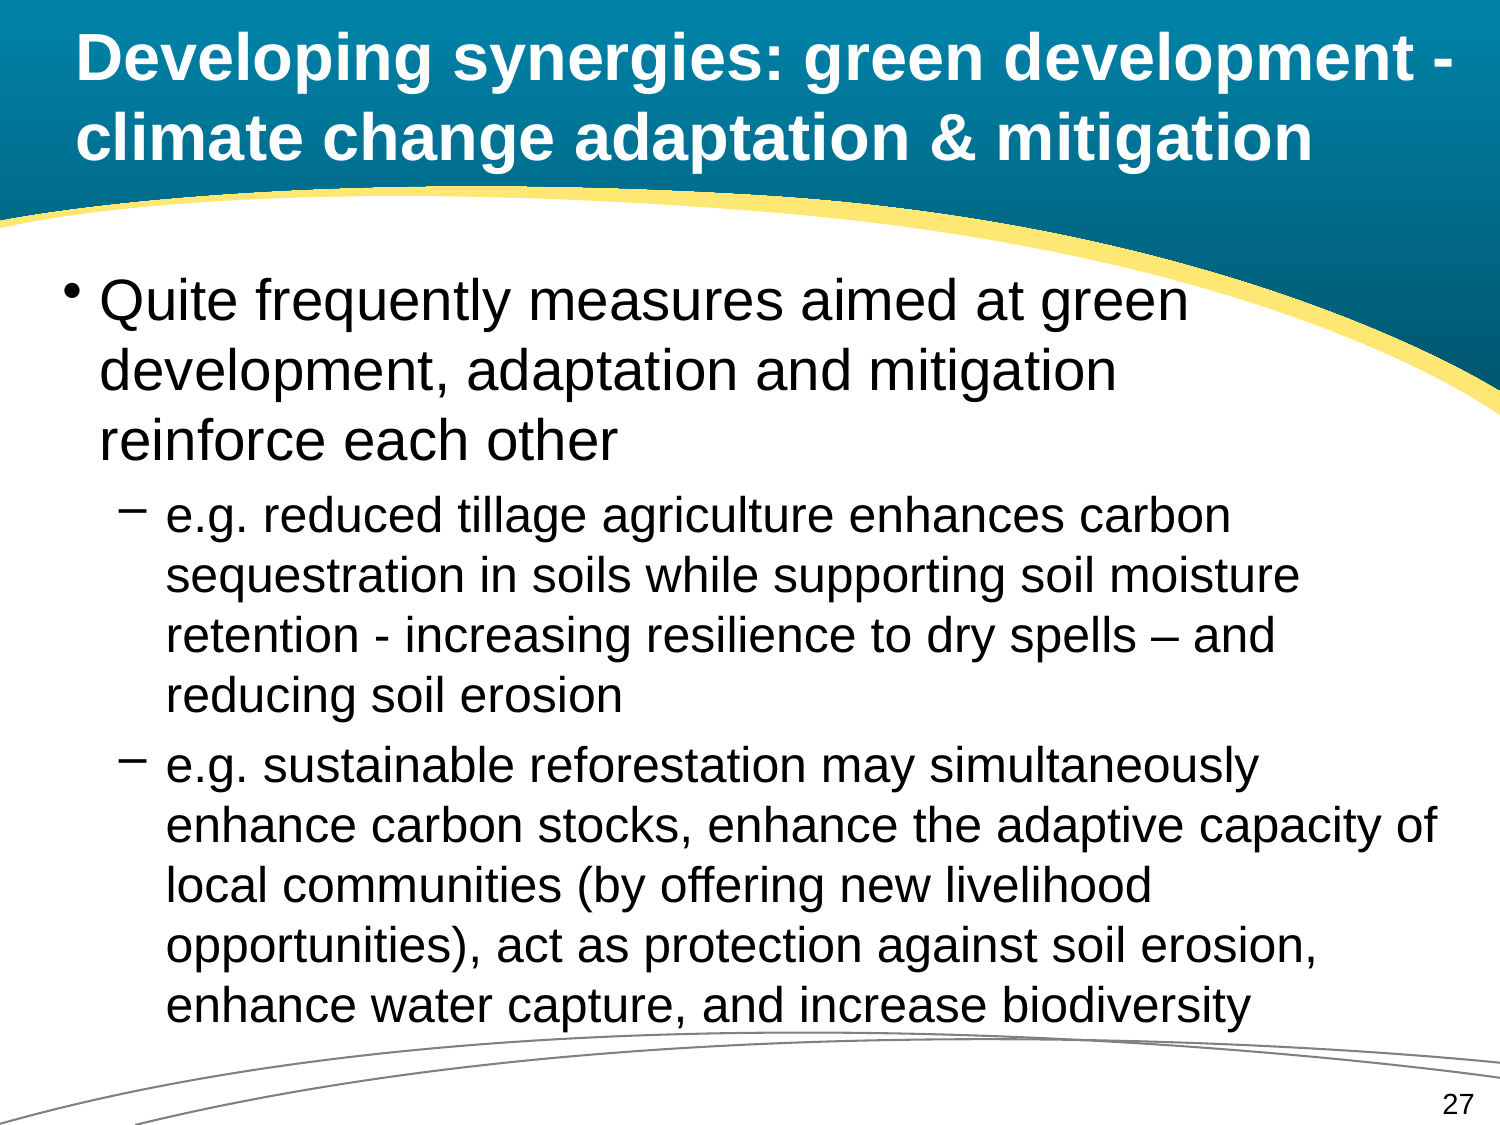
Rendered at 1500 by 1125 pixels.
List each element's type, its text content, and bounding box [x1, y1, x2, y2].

title Developing synergies: green development - climate change adaptation & mitigation [74, 0, 1476, 188]
slide_number 27 [1124, 1084, 1476, 1113]
list Quite frequently measures aimed at green development, adaptation and mitigation reinforce each other e.g. reduced tillage agriculture enhances carbon sequestration in soils while supporting soil moisture retention - increasing resilience to dry spells – and reducing soil erosion e.g. sustainable reforestation may simultaneously enhance carbon stocks, enhance the adaptive capacity of local communities (by offering new livelihood opportunities), act as protection against soil erosion, enhance water capture, and increase biodiversity [62, 262, 1463, 1051]
